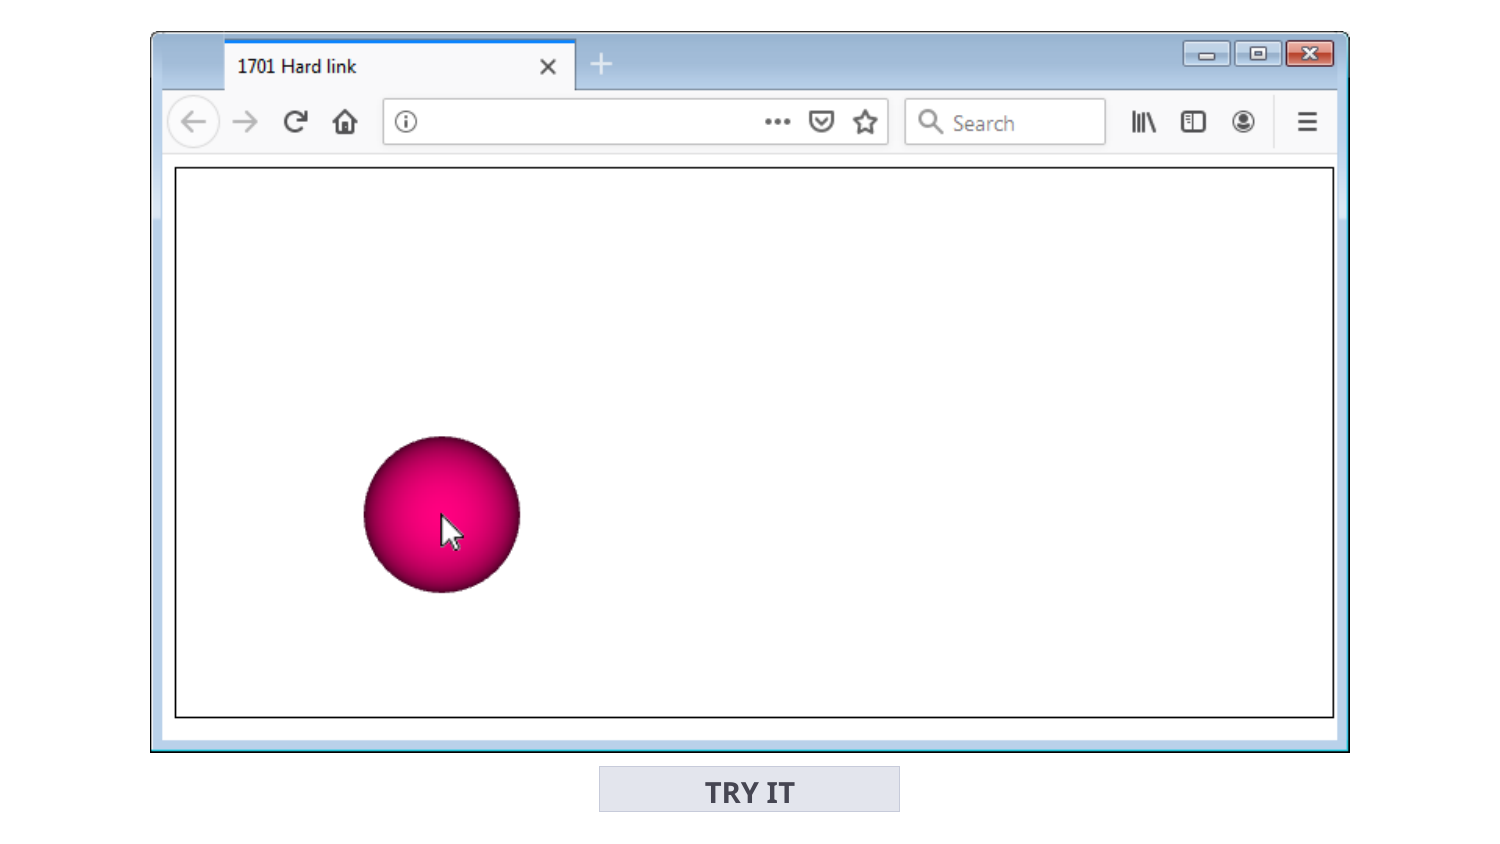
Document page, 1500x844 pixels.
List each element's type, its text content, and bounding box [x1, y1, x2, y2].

picture [149, 31, 1351, 753]
text_box TRY IT [599, 766, 900, 812]
